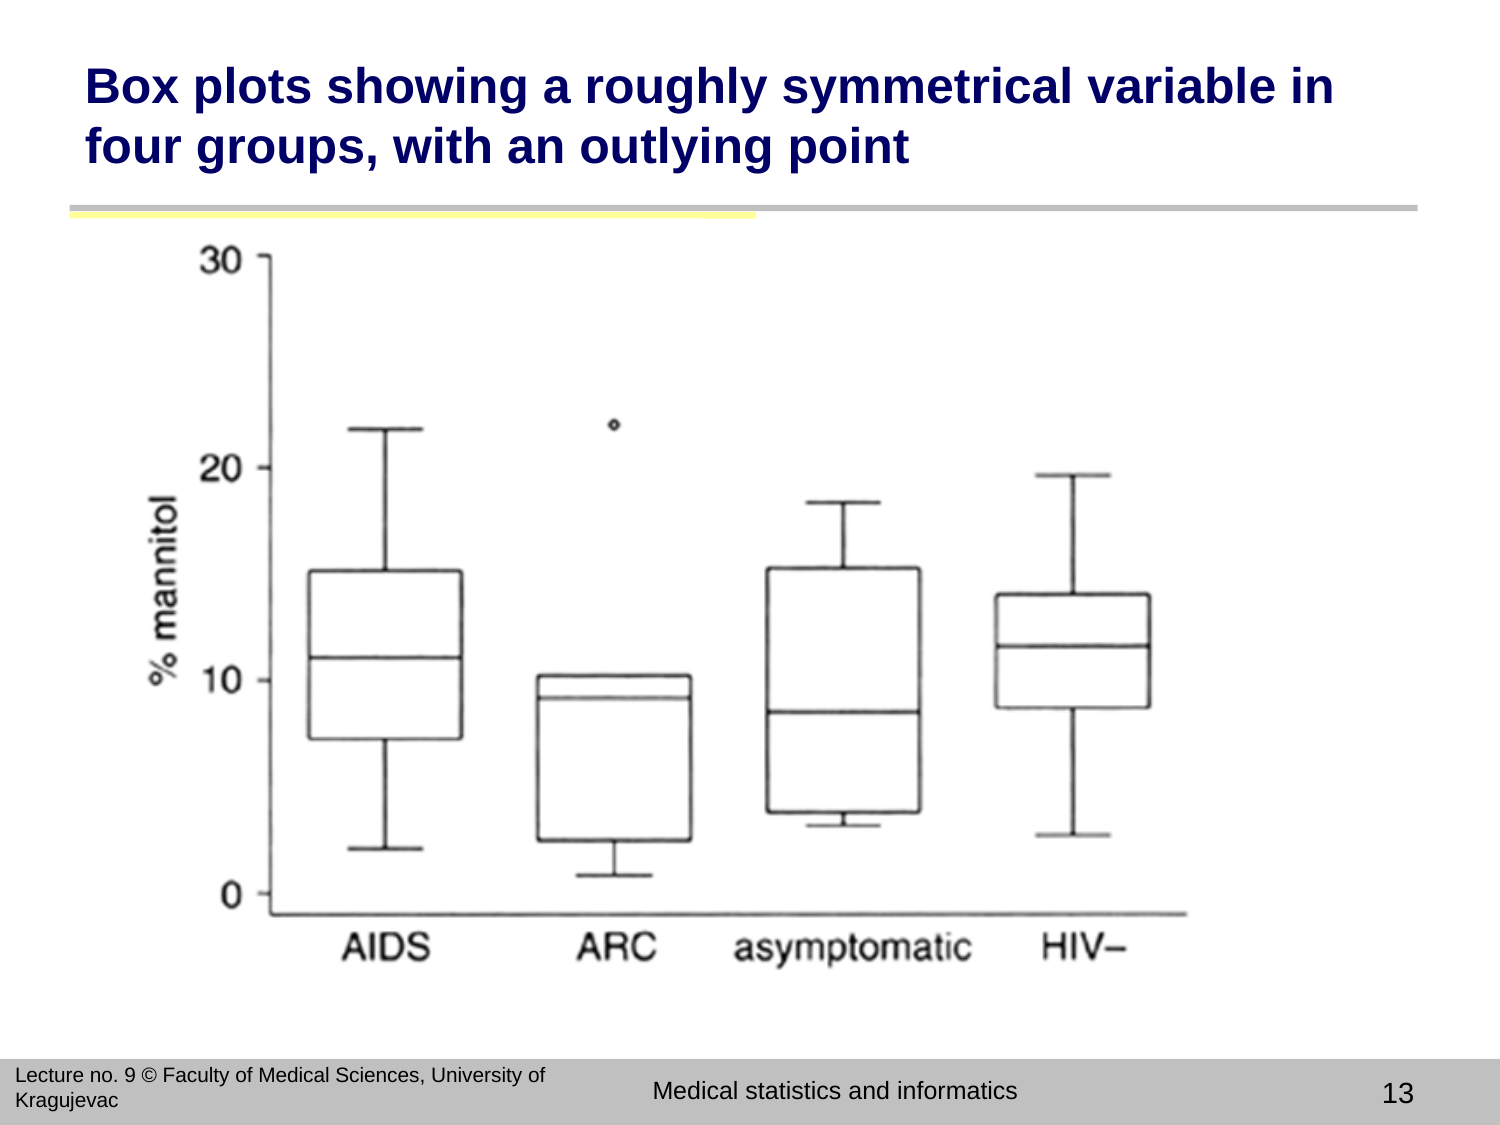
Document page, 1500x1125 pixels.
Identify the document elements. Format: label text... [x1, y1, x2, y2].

slide_number Lecture no. 9 © Faculty of Medical Sciences, University of Kragujevac [0, 1053, 611, 1108]
picture [54, 231, 1312, 973]
slide_number 13 [1164, 1066, 1430, 1125]
footer Medical statistics and informatics [512, 1066, 1160, 1125]
title Box plots showing a roughly symmetrical variable in four groups, with an outlying point [69, 19, 1426, 208]
